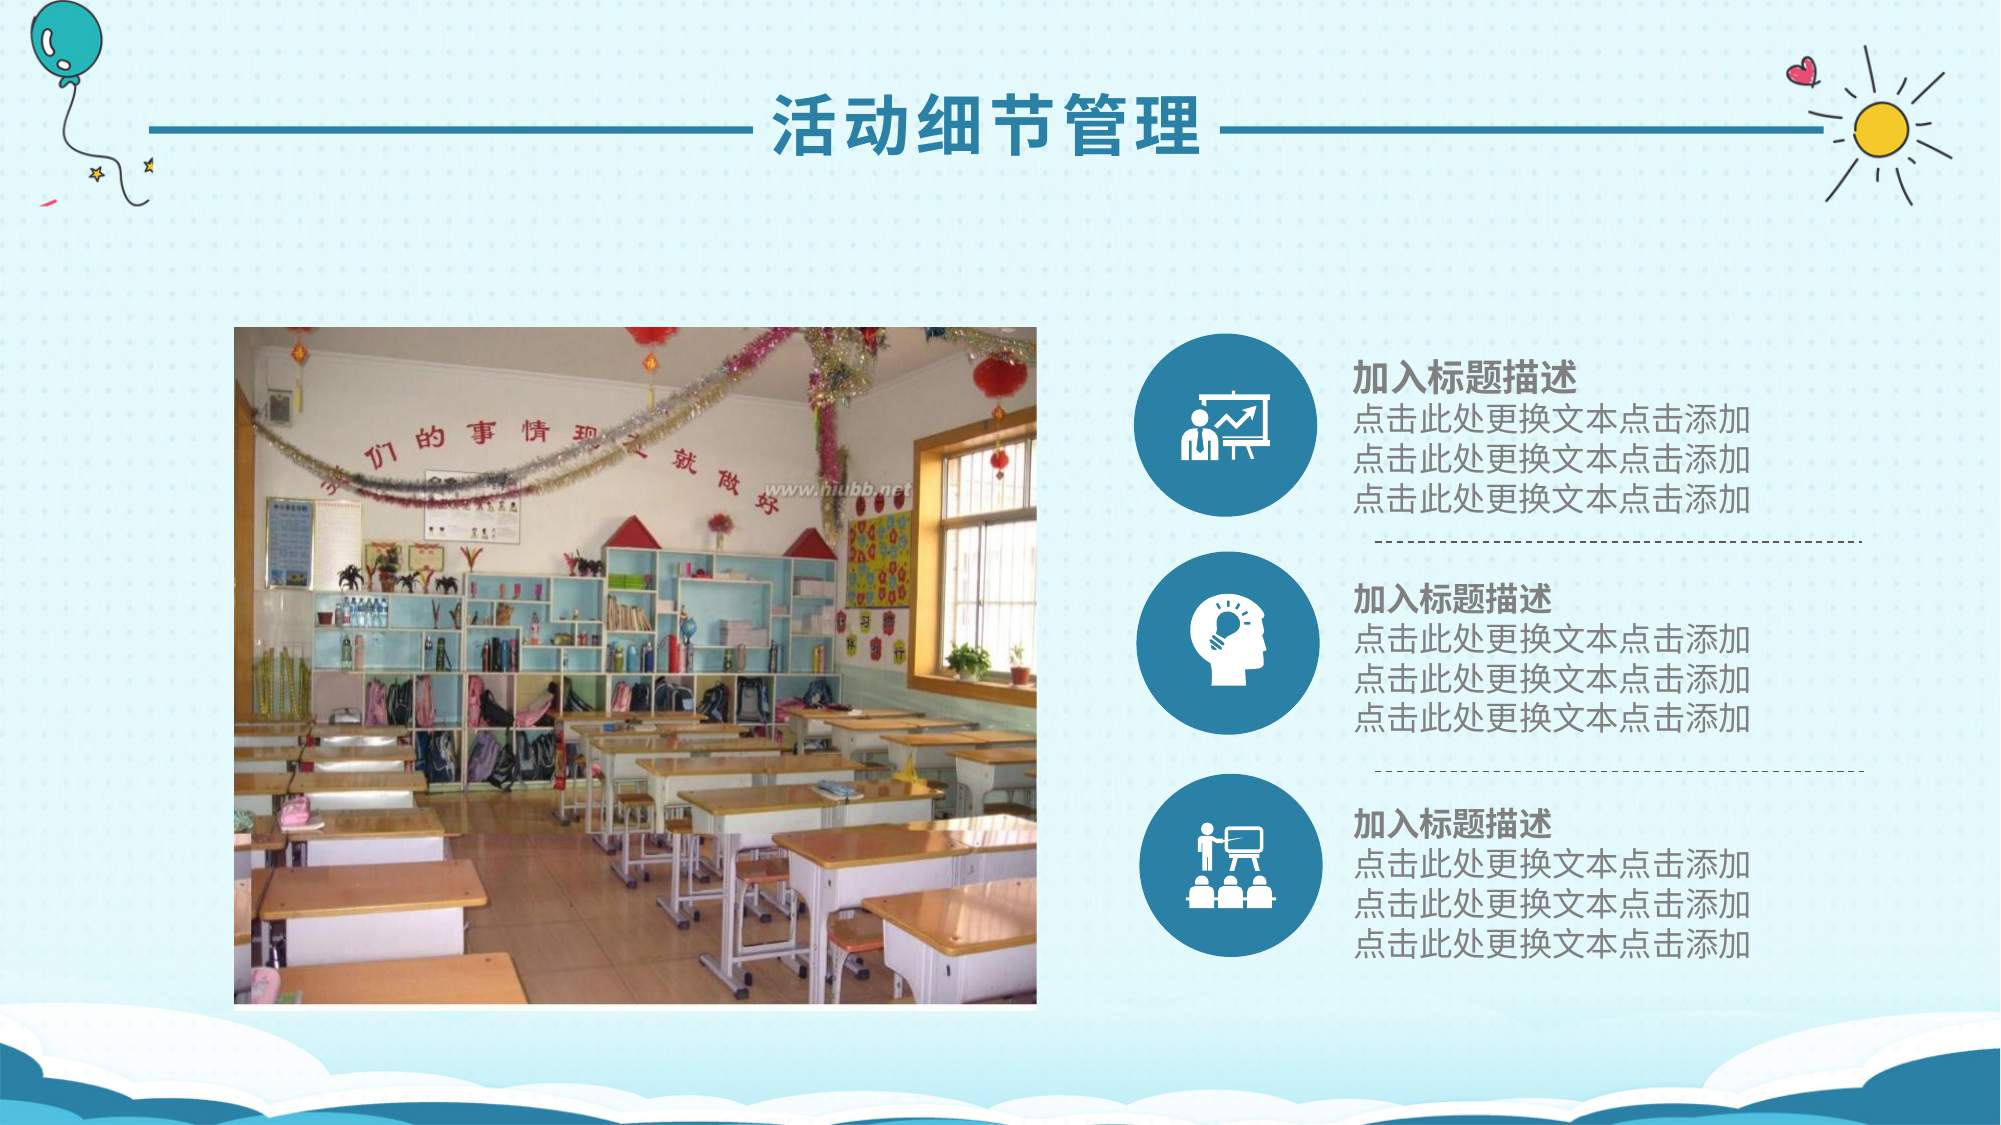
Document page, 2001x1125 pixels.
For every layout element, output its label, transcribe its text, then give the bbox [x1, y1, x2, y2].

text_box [1133, 333, 1318, 517]
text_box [149, 83, 1824, 165]
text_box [1139, 773, 1323, 957]
picture [0, 0, 2001, 1125]
text_box [233, 327, 1038, 1012]
text_box 加入标题描述 点击此处更换文本点击添加 点击此处更换文本点击添加 点击此处更换文本点击添加 [1338, 796, 2000, 1011]
text_box 加入标题描述 点击此处更换文本点击添加 点击此处更换文本点击添加 点击此处更换文本点击添加 [1338, 570, 2000, 785]
text_box 加入标题描述 点击此处更换文本点击添加 点击此处更换文本点击添加 点击此处更换文本点击添加 [1337, 346, 2000, 566]
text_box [1136, 551, 1320, 735]
